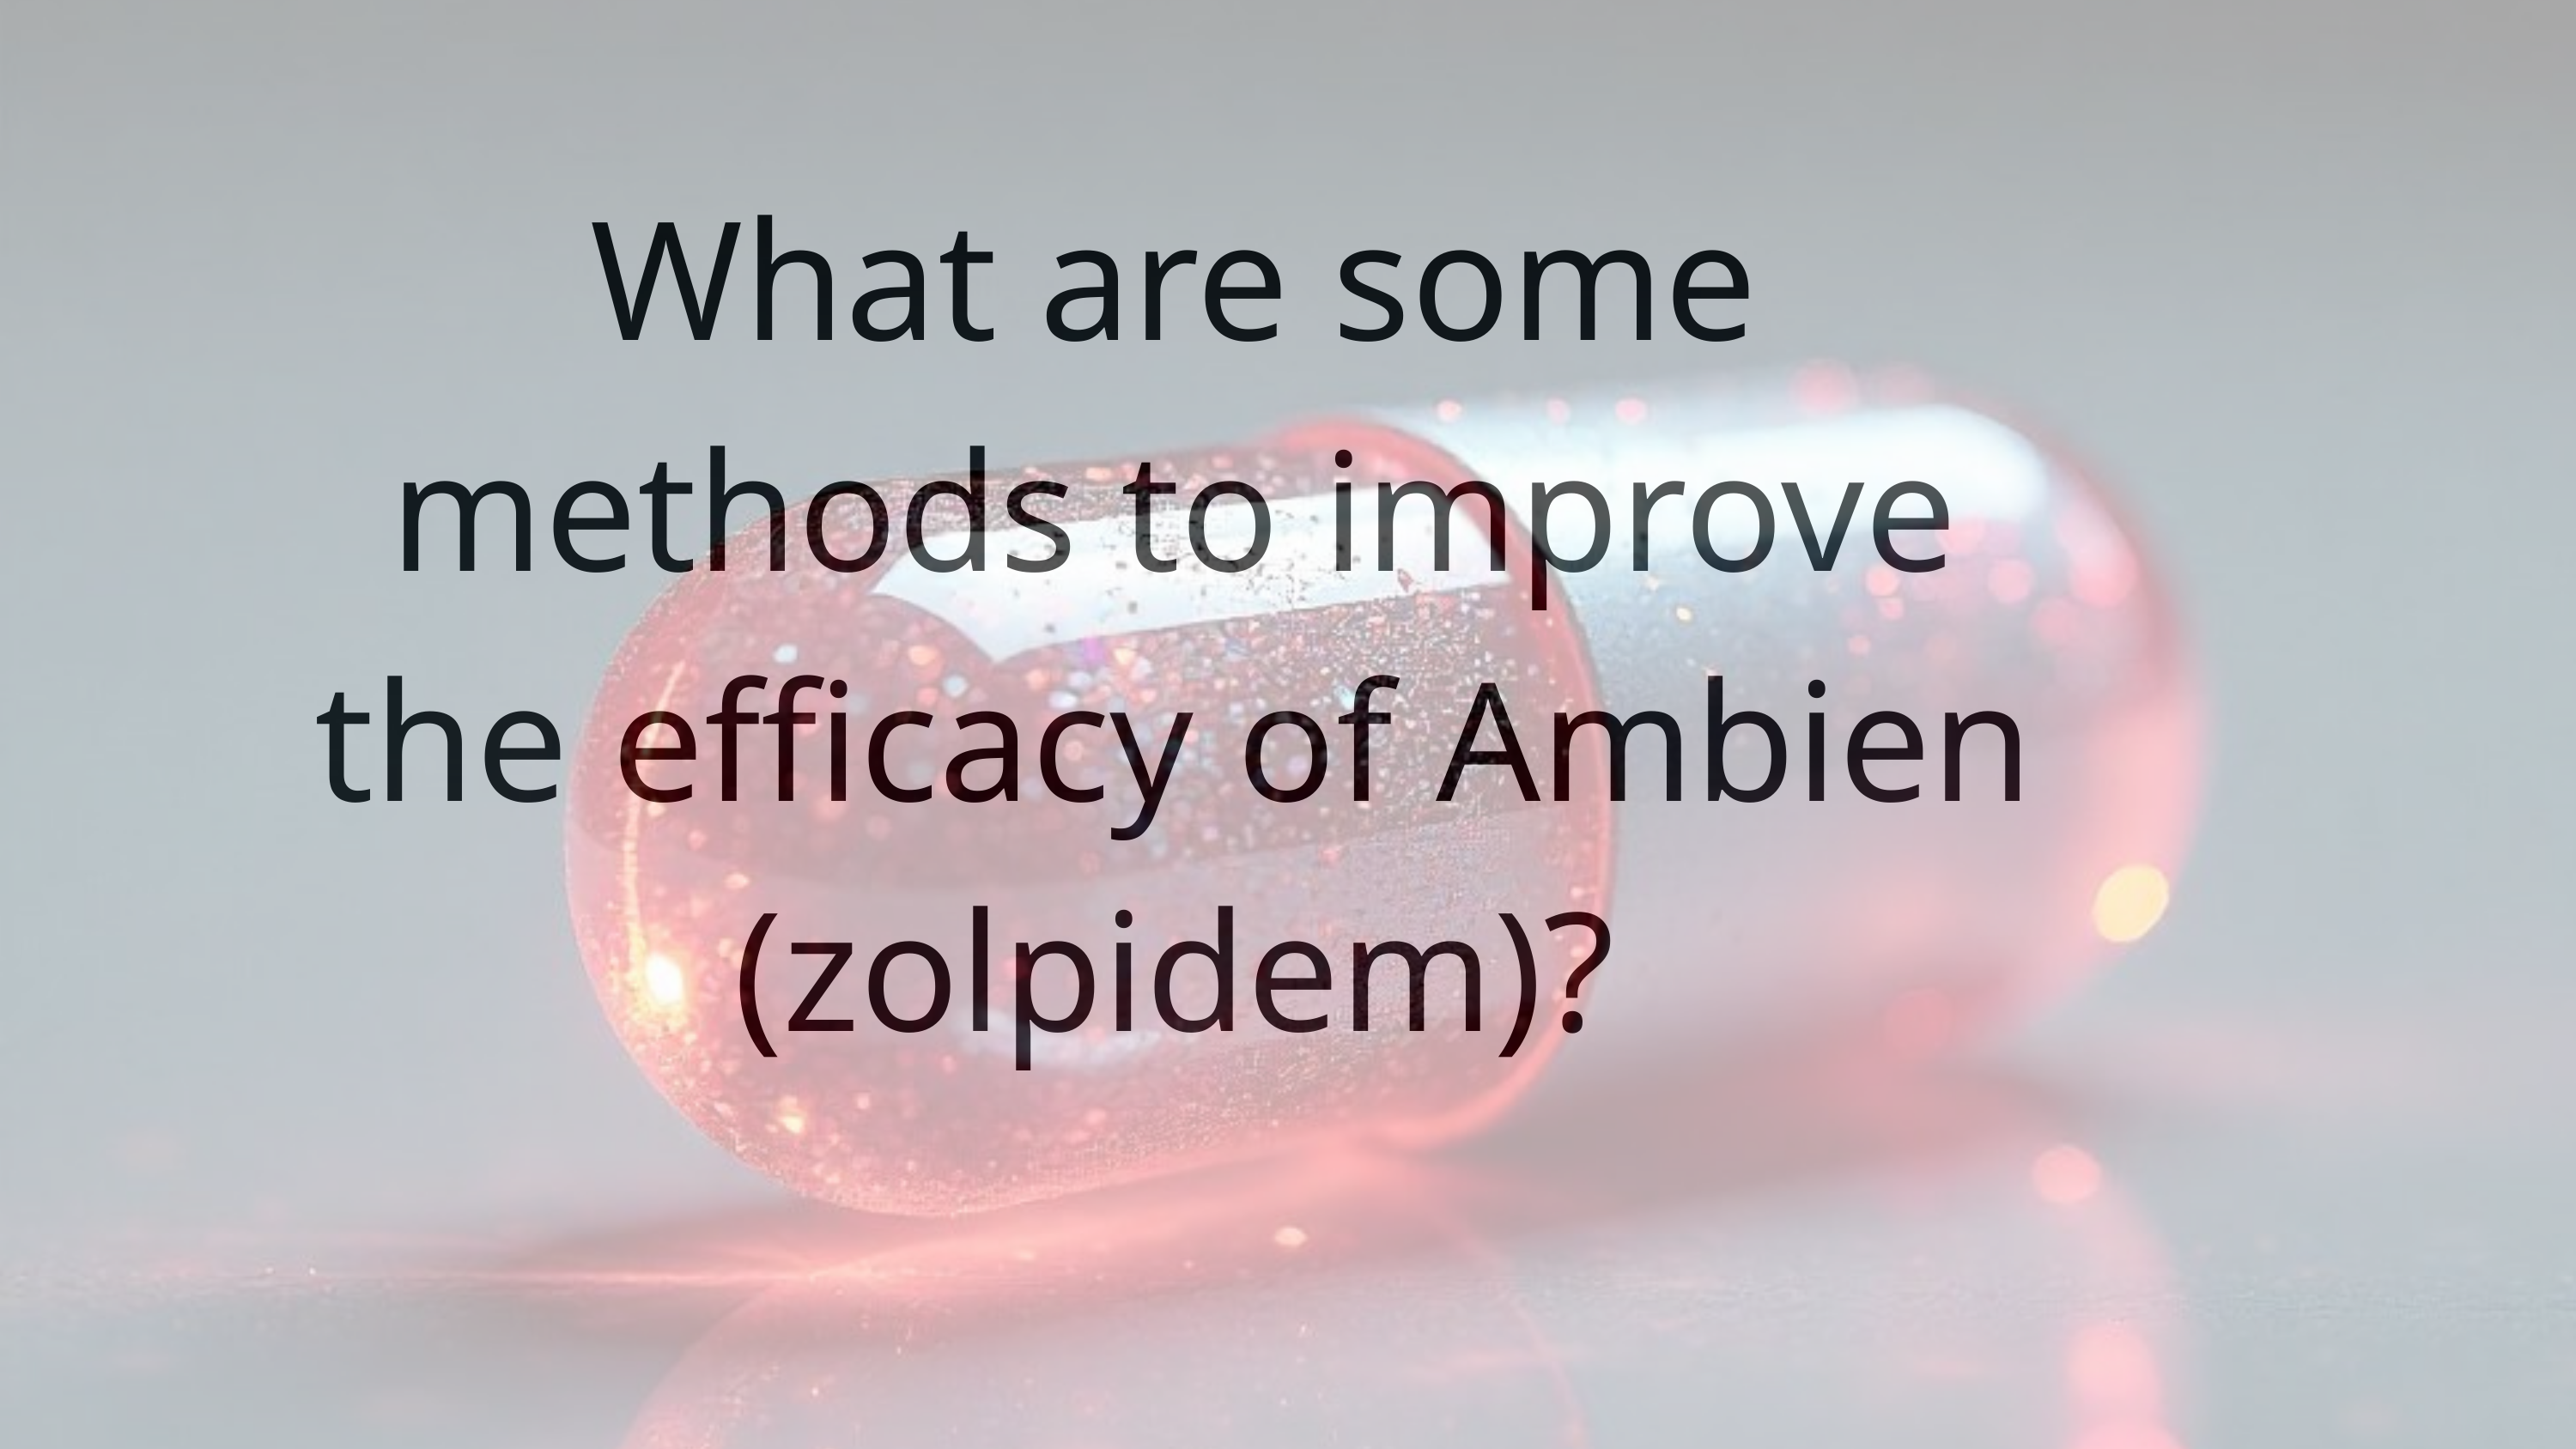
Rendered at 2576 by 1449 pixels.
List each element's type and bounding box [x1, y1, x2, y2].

text_box [0, 0, 2576, 1449]
